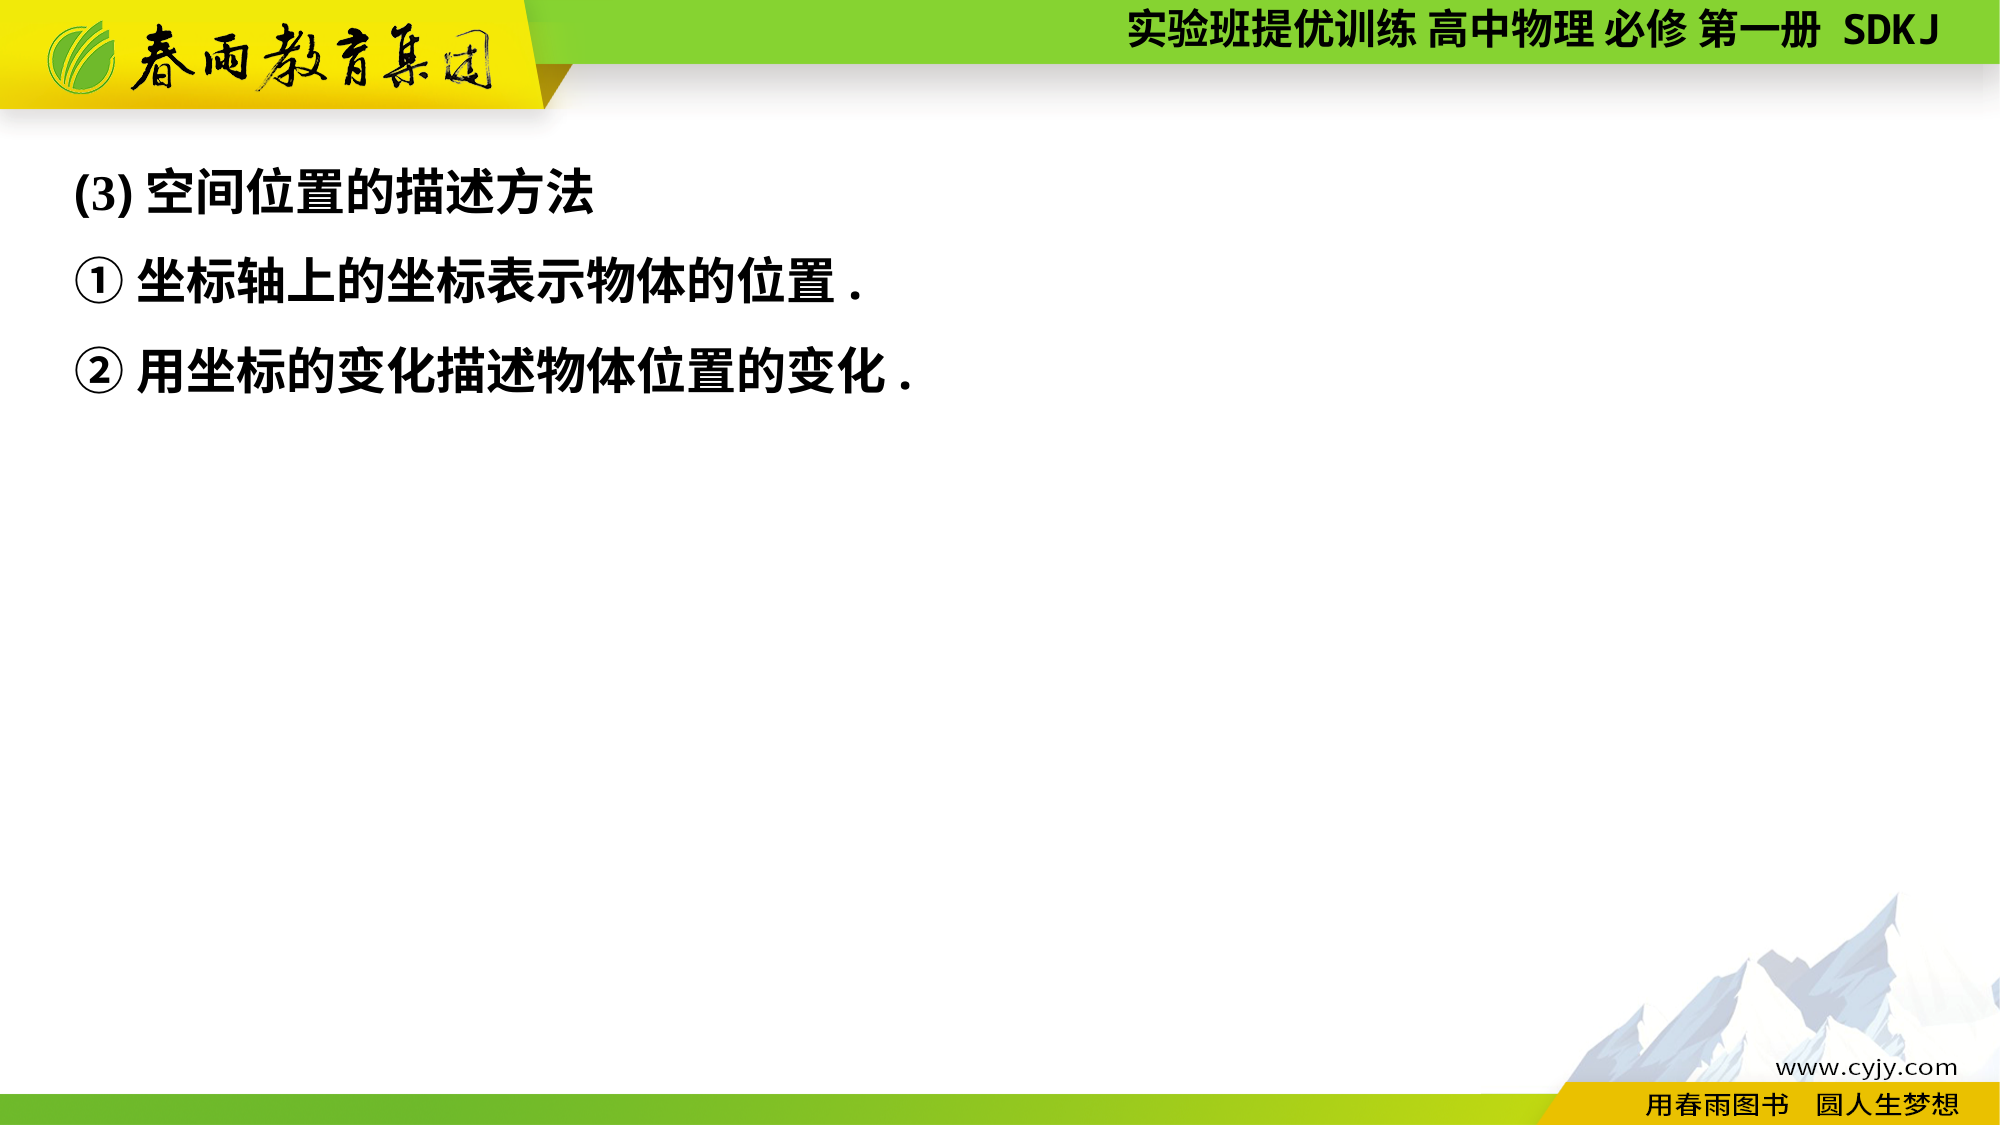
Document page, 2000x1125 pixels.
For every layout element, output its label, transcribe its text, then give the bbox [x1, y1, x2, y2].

picture [0, 0, 2000, 1125]
list (3)空间位置的描述方法 ①坐标轴上的坐标表示物体的位置. ②用坐标的变化描述物体位置的变化. [59, 122, 1944, 399]
